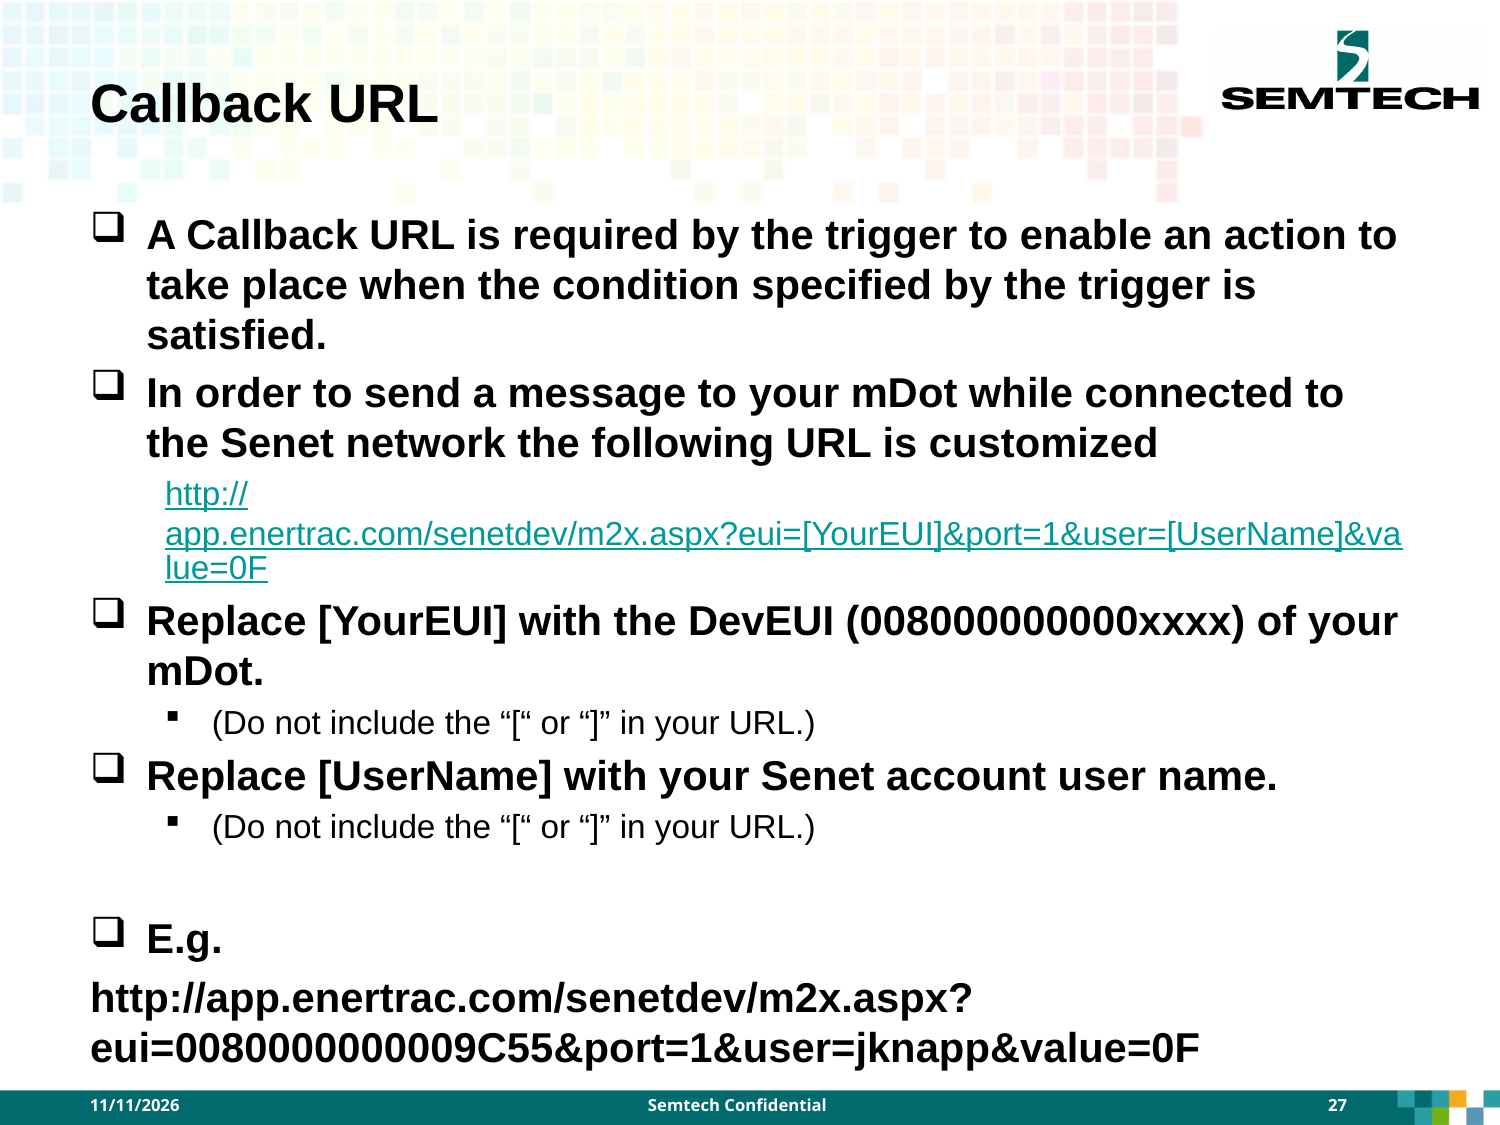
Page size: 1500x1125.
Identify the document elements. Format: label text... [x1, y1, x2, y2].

title Callback URL [75, 45, 1200, 163]
list A Callback URL is required by the trigger to enable an action to take place when the condition specified by the trigger is satisfied. In order to send a message to your mDot while connected to the Senet network the following URL is customized http://app.enertrac.com/senetdev/m2x.aspx?eui=[YourEUI]&port=1&user=[UserName]&value=0F Replace [YourEUI] with the DevEUI (008000000000xxxx) of your mDot. (Do not include the “[“ or “]” in your URL.) Replace [UserName] with your Senet account user name. (Do not include the “[“ or “]” in your URL.) E.g. http://app.enertrac.com/senetdev/m2x.aspx?eui=0080000000009C55&port=1&user=jknapp&value=0F [75, 200, 1425, 1050]
picture [0, 0, 1500, 1125]
